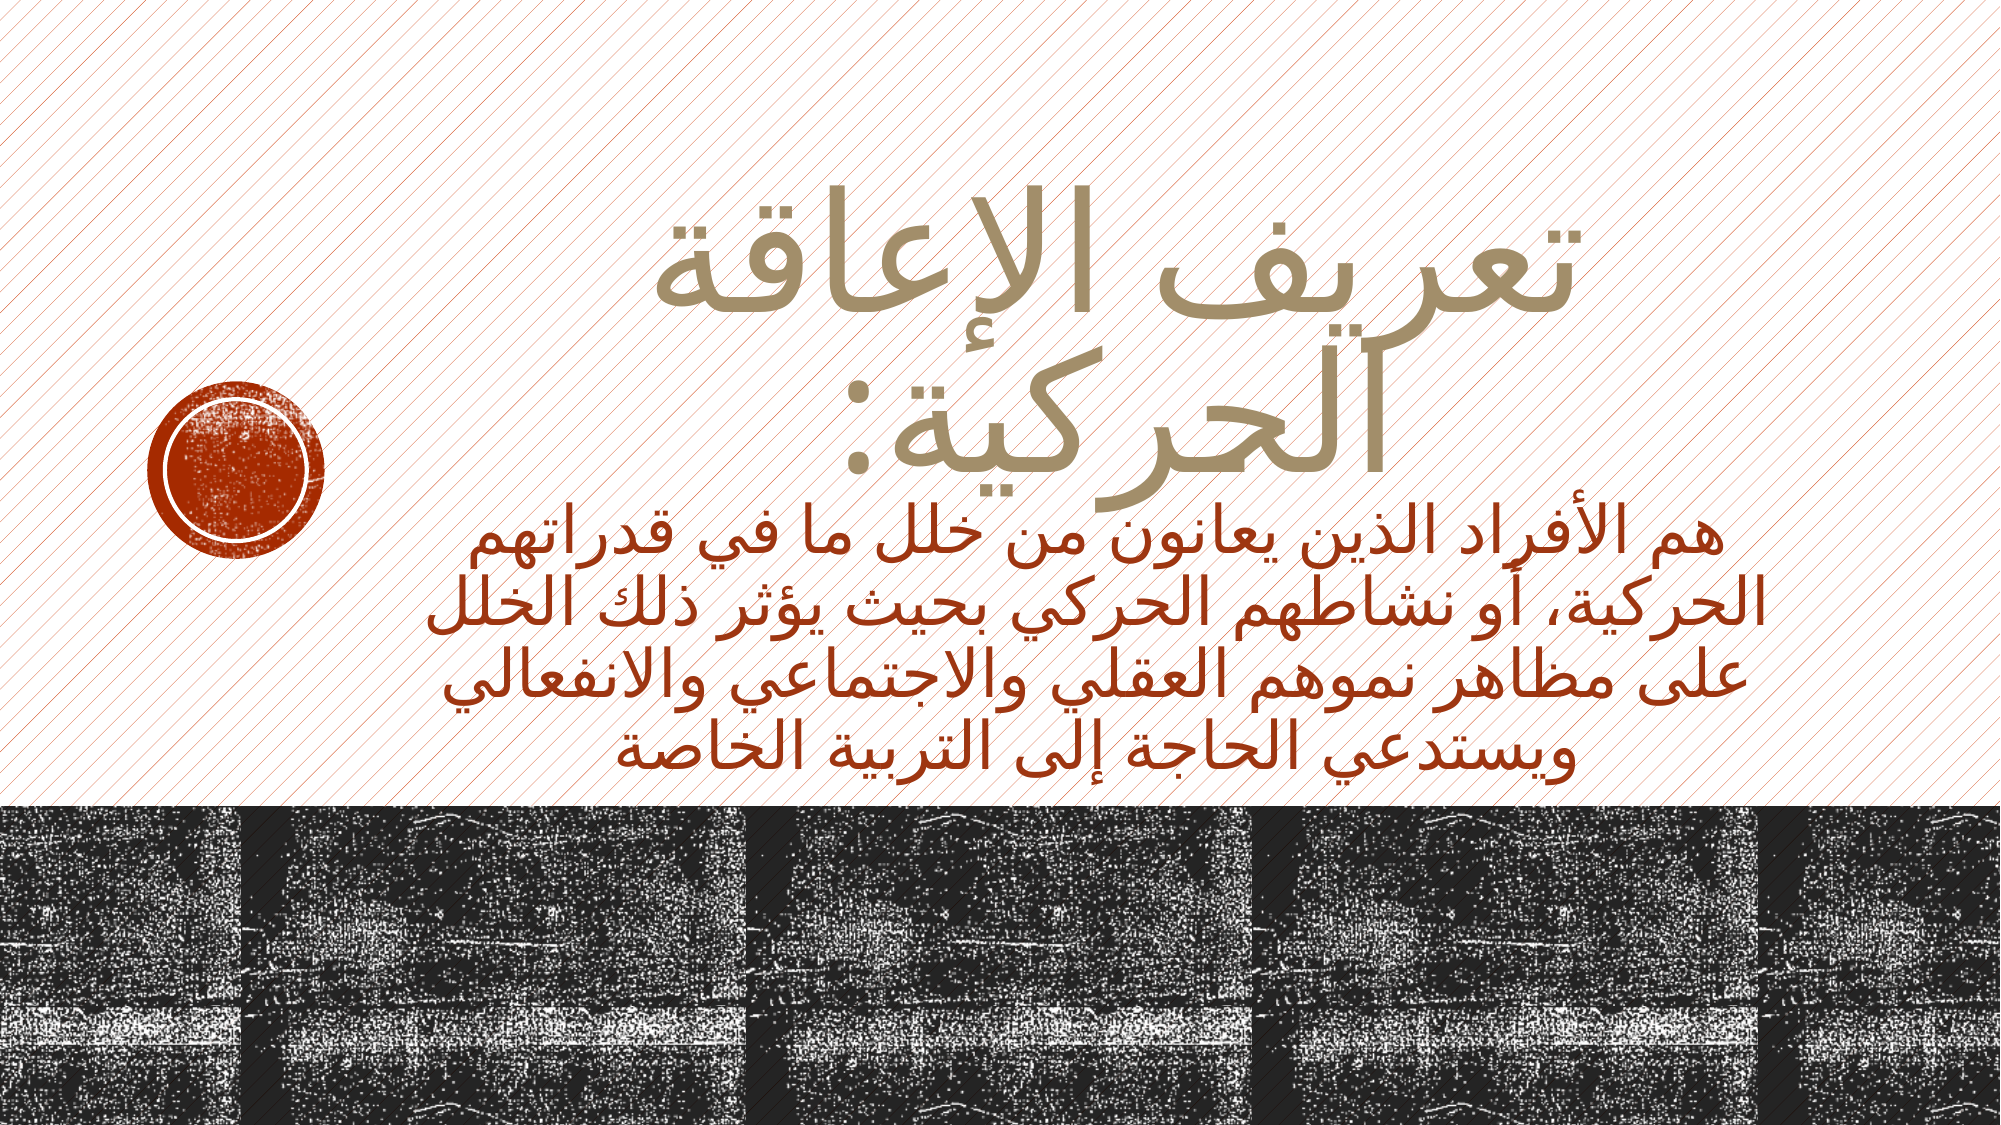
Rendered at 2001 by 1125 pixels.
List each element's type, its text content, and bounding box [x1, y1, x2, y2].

list هم الأفراد الذين يعانون من خلل ما في قدراتهم الحركية، أو نشاطهم الحركي بحيث يؤثر ذلك الخلل على مظاهر نموهم العقلي والاجتماعي والانفعالي ويستدعي الحاجة إلى التربية الخاصة [355, 488, 1841, 999]
title تعريف الإعاقة الحركية: [355, 201, 1878, 488]
